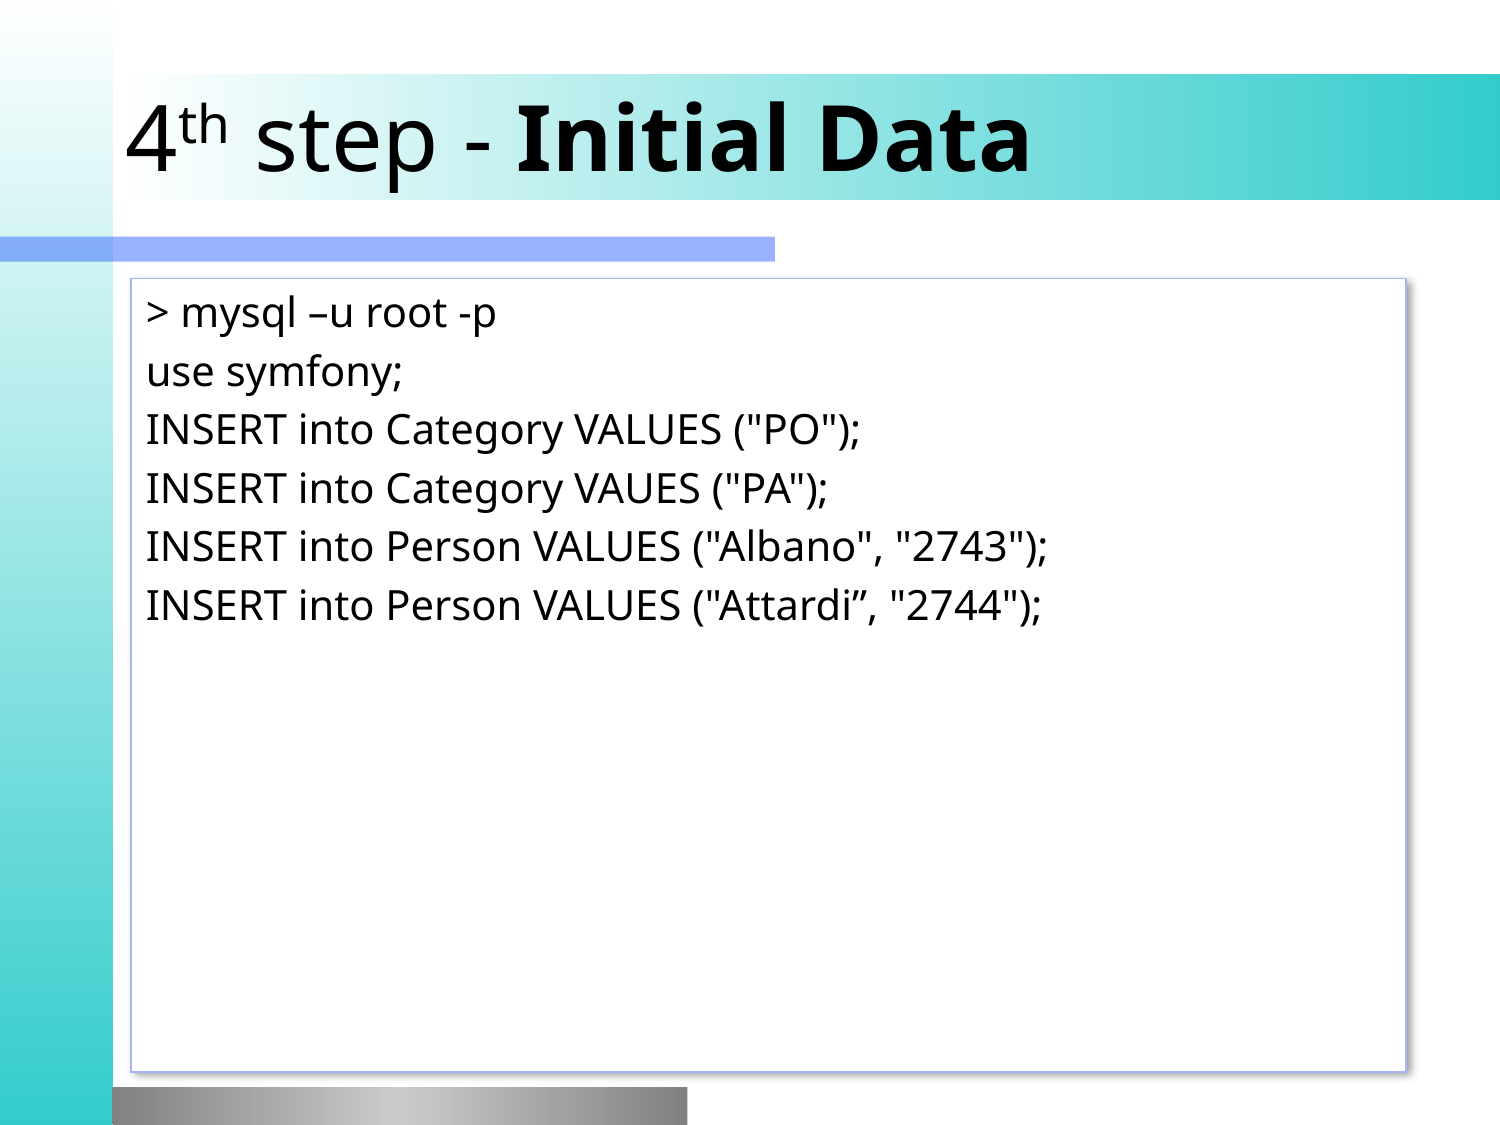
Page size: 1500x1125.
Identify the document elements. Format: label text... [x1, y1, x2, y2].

list > mysql –u root -p use symfony; INSERT into Category VALUES ("PO"); INSERT into Category VAUES ("PA"); INSERT into Person VALUES ("Albano", "2743"); INSERT into Person VALUES ("Attardi”, "2744"); [130, 278, 1407, 1073]
title 4th step - Initial Data [110, 40, 1386, 229]
